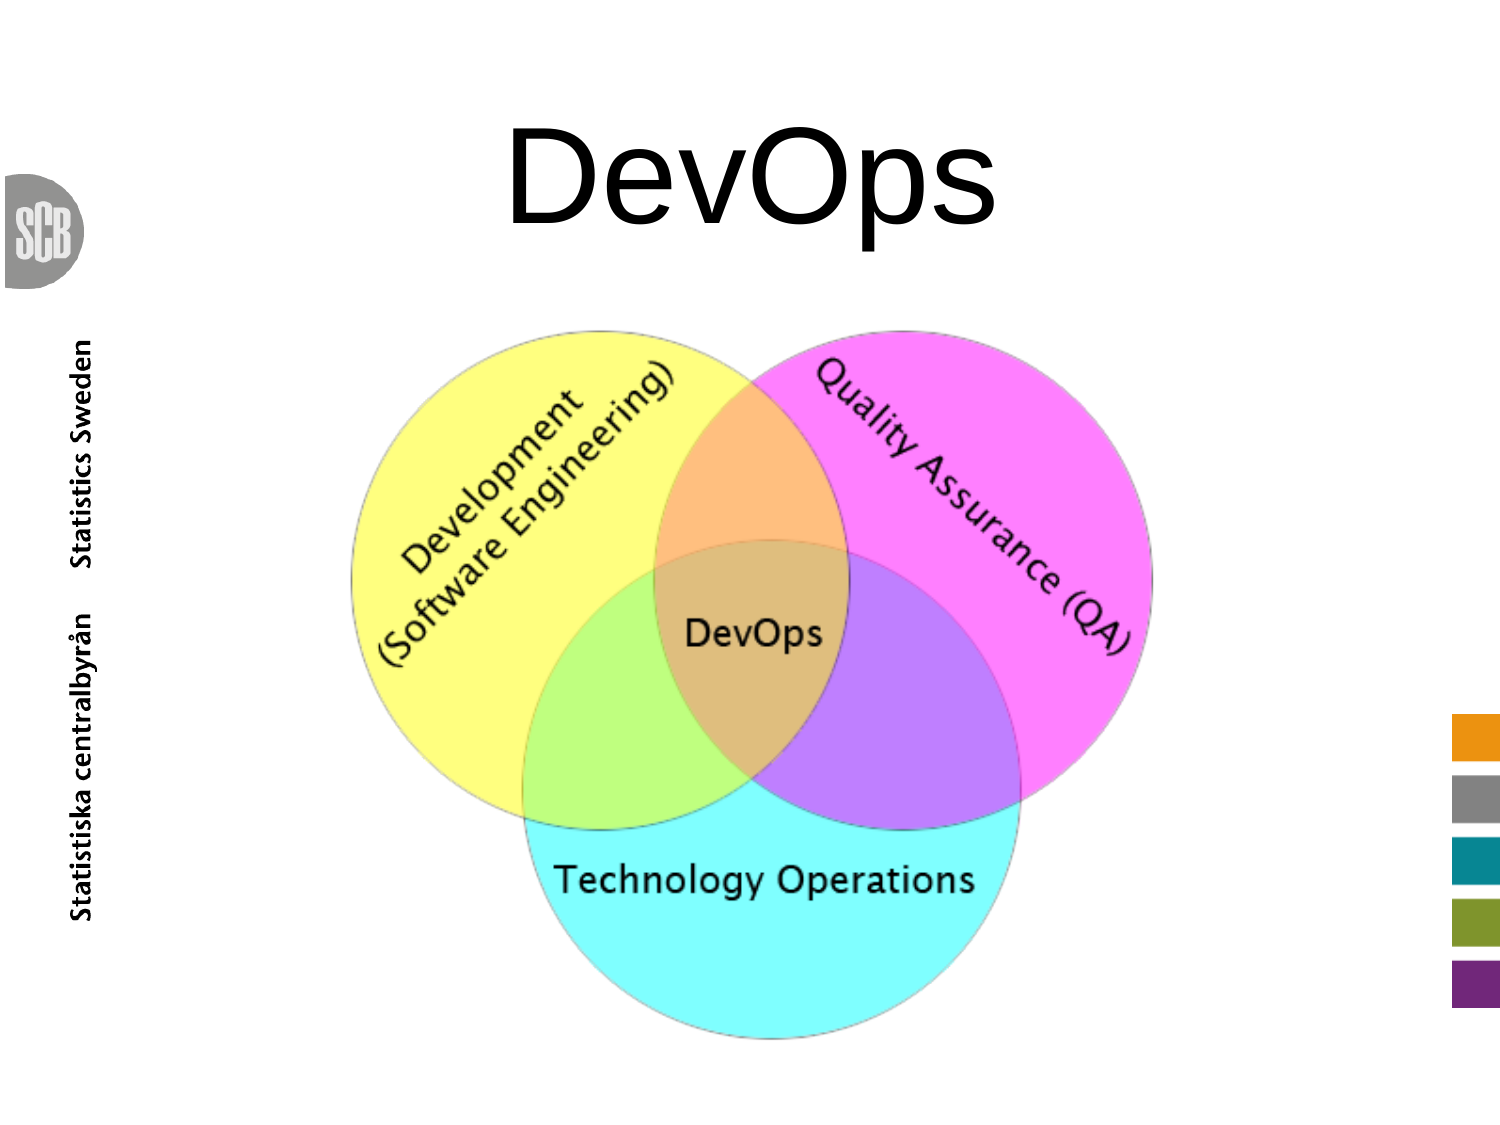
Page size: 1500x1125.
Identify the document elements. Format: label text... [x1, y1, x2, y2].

picture [347, 325, 1247, 1048]
picture [5, 174, 97, 921]
text_box DevOps [123, 78, 1378, 266]
picture [1452, 714, 1500, 1008]
